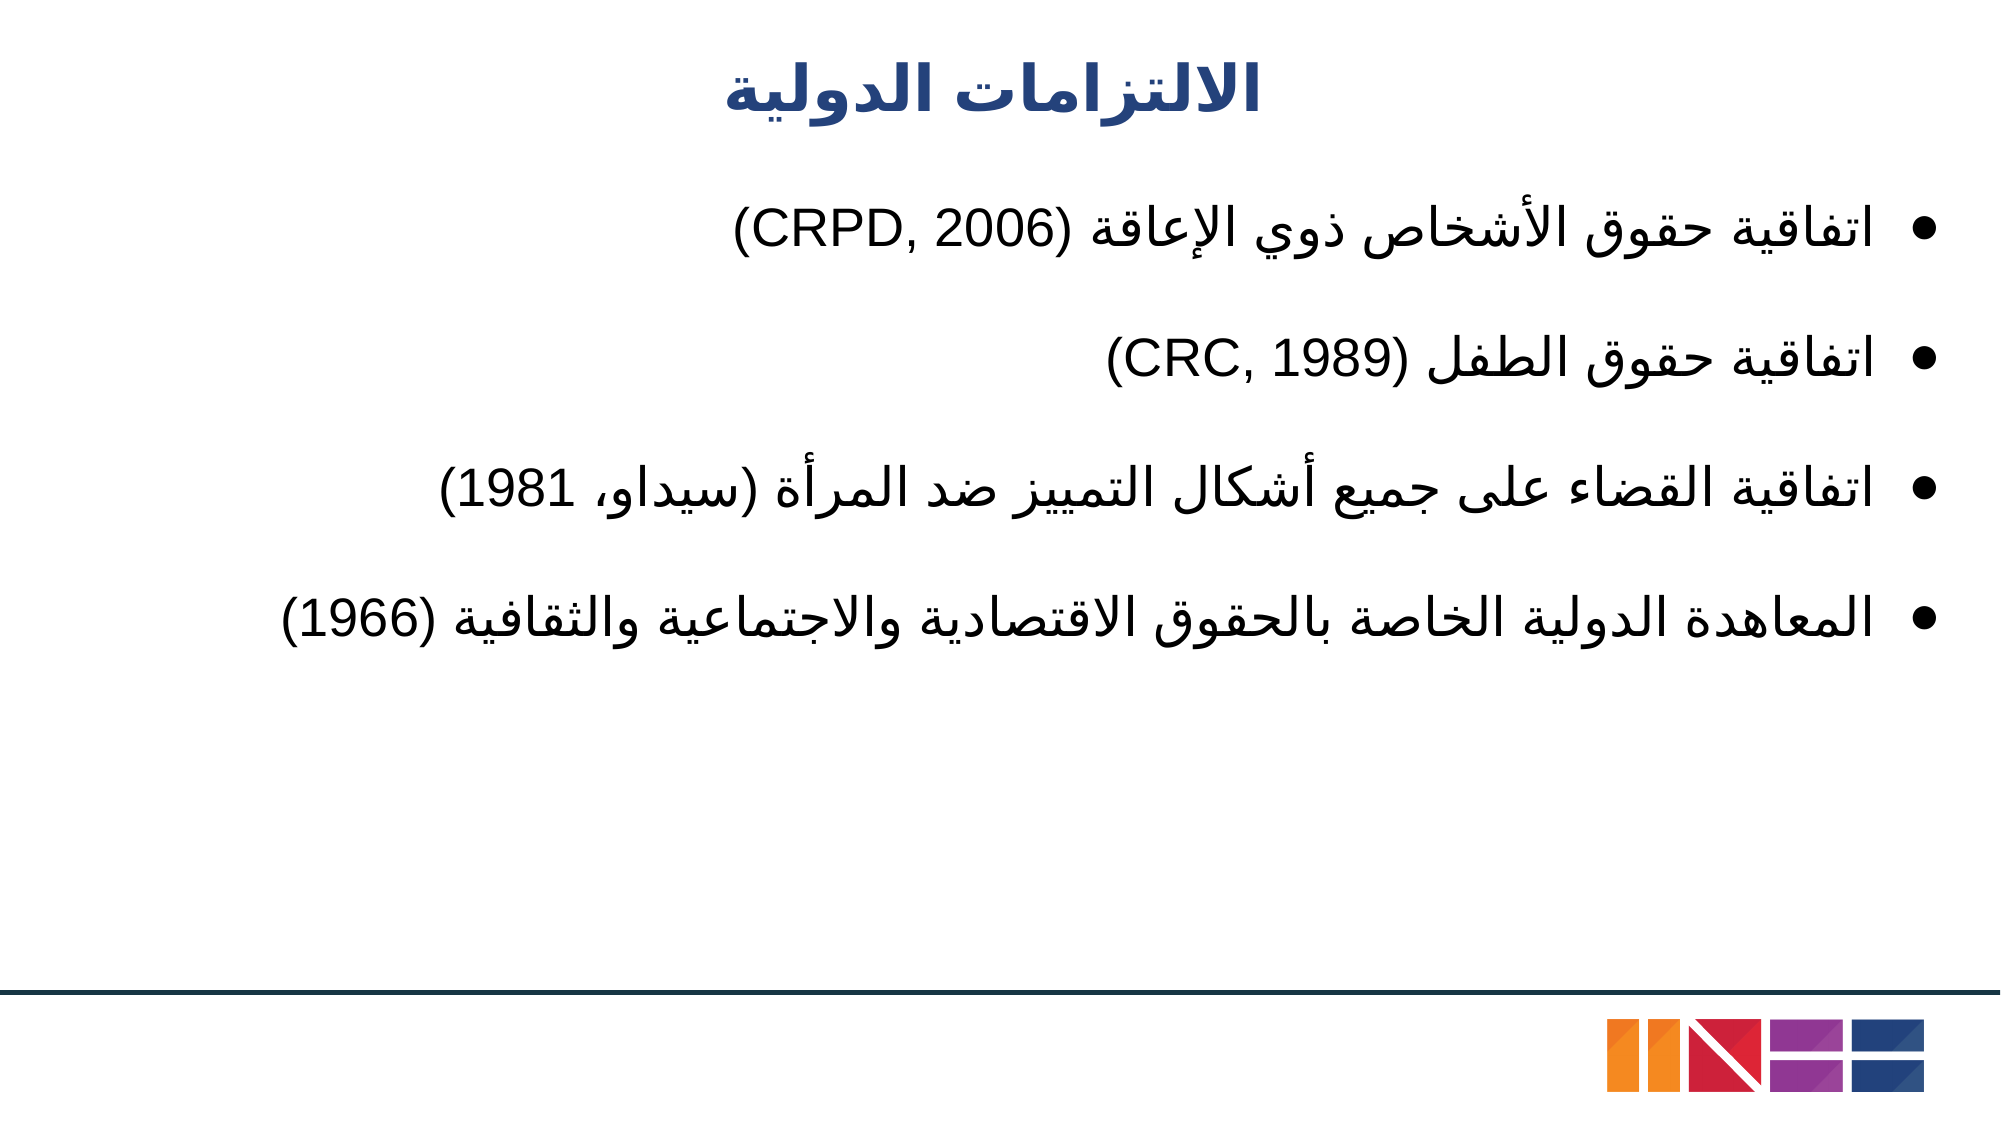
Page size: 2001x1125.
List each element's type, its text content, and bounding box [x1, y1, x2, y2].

picture [1607, 1019, 1924, 1092]
title الالتزامات الدولية [31, 28, 1957, 145]
list اتفاقية حقوق الأشخاص ذوي الإعاقة (CRPD, 2006) اتفاقية حقوق الطفل (CRC, 1989) اتفاقية القضاء على جميع أشكال التمييز ضد المرأة (سيداو، 1981) المعاهدة الدولية الخاصة بالحقوق الاقتصادية والاجتماعية والثقافية (1966) [31, 172, 1971, 965]
